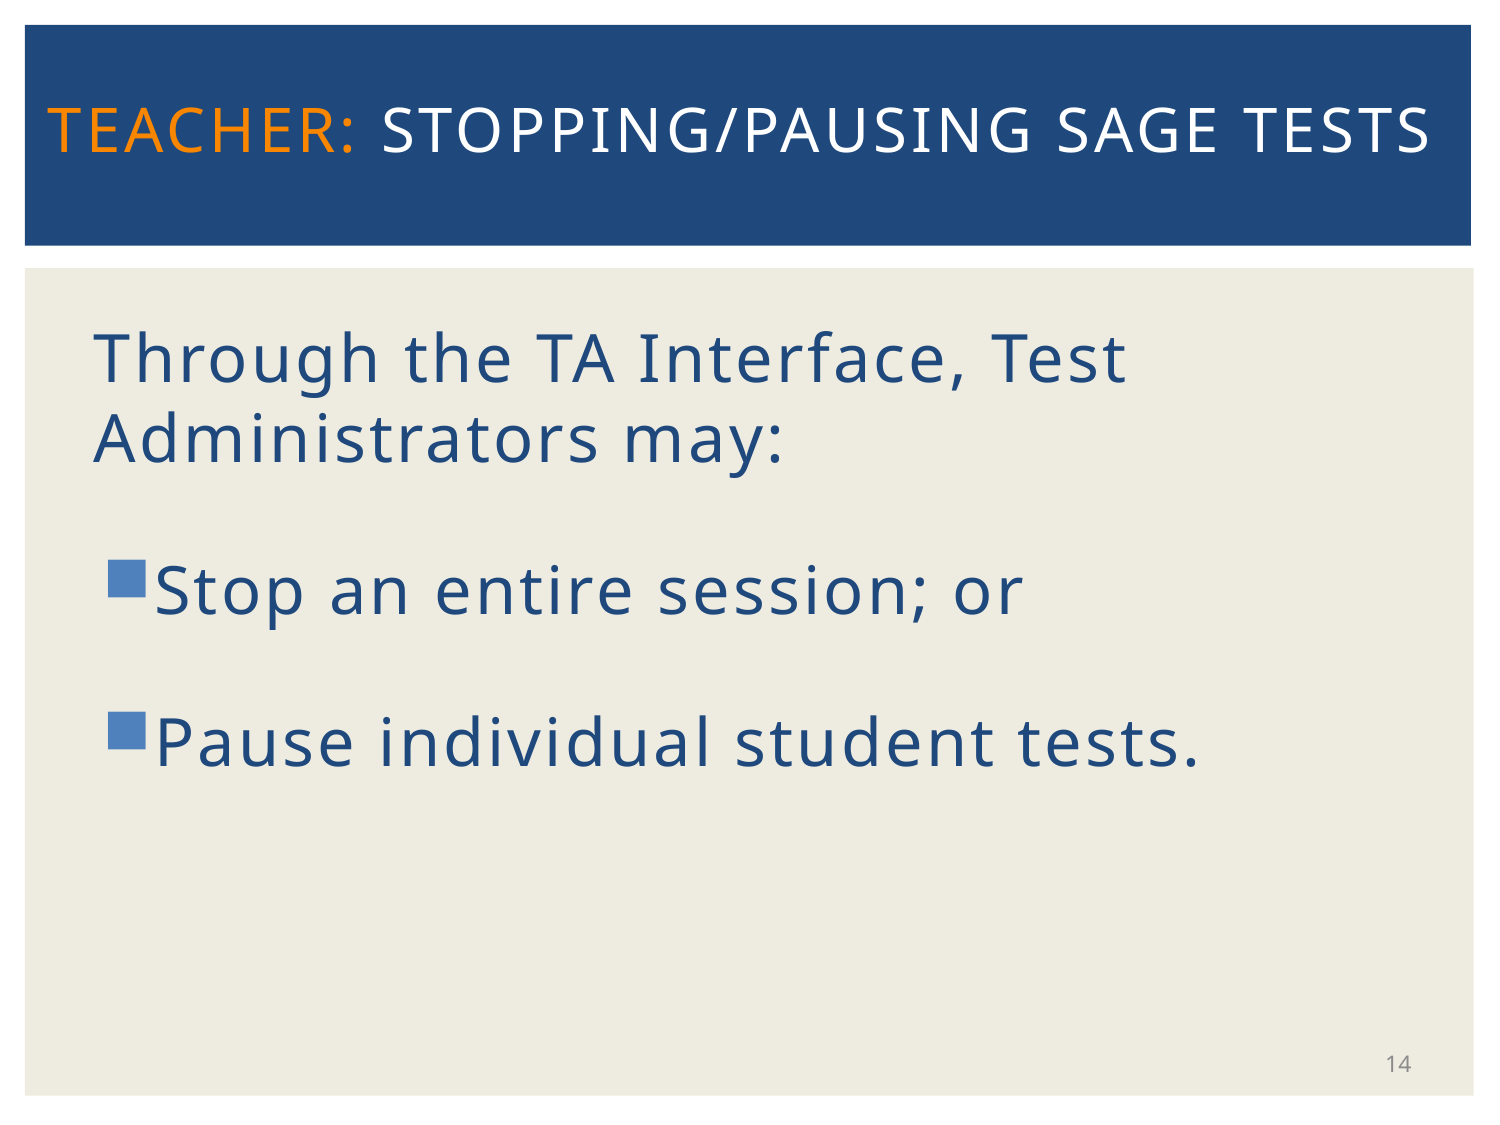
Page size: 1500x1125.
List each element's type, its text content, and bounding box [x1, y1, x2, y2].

slide_number 14 [1349, 1041, 1448, 1089]
list Through the TA Interface, Test Administrators may: Stop an entire session; or Pause individual student tests. [78, 308, 1463, 963]
title Teacher: Stopping/Pausing SAGE Tests [0, 65, 1500, 191]
